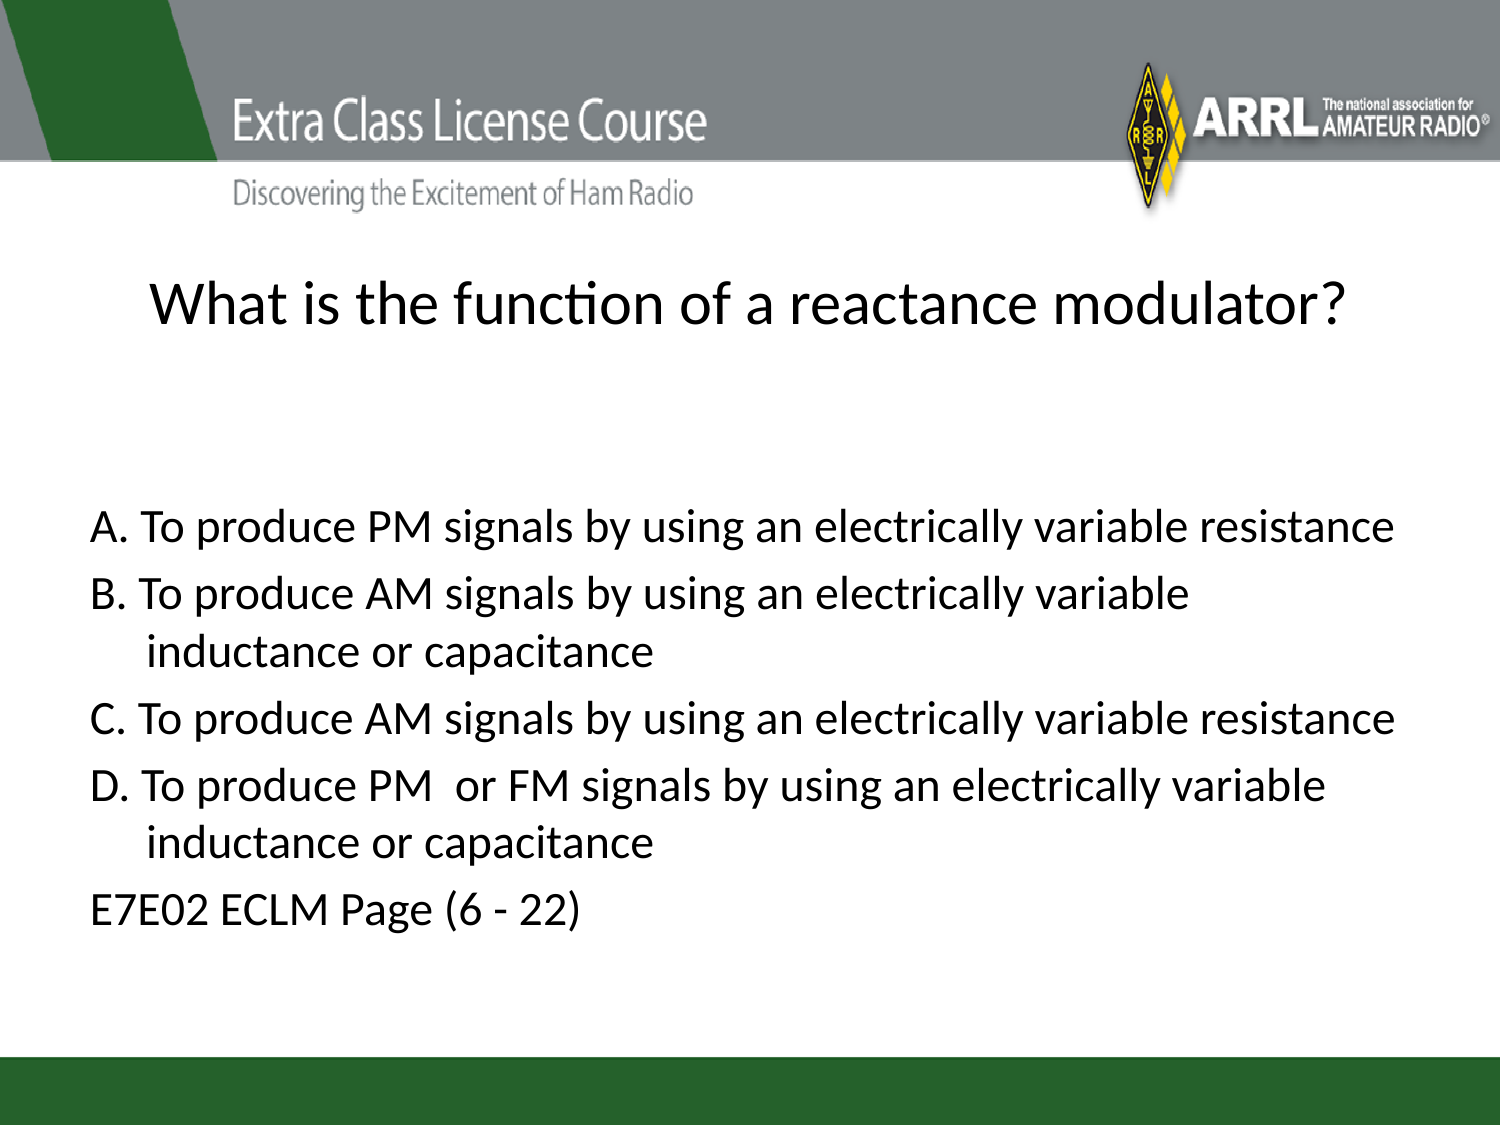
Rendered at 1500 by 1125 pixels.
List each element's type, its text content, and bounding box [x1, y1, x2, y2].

title What is the function of a reactance modulator? [75, 254, 1425, 435]
picture [0, 0, 1500, 1125]
list A. To produce PM signals by using an electrically variable resistance B. To produce AM signals by using an electrically variable inductance or capacitance C. To produce AM signals by using an electrically variable resistance D. To produce PM or FM signals by using an electrically variable inductance or capacitance E7E02 ECLM Page (6 - 22) [75, 487, 1425, 1005]
